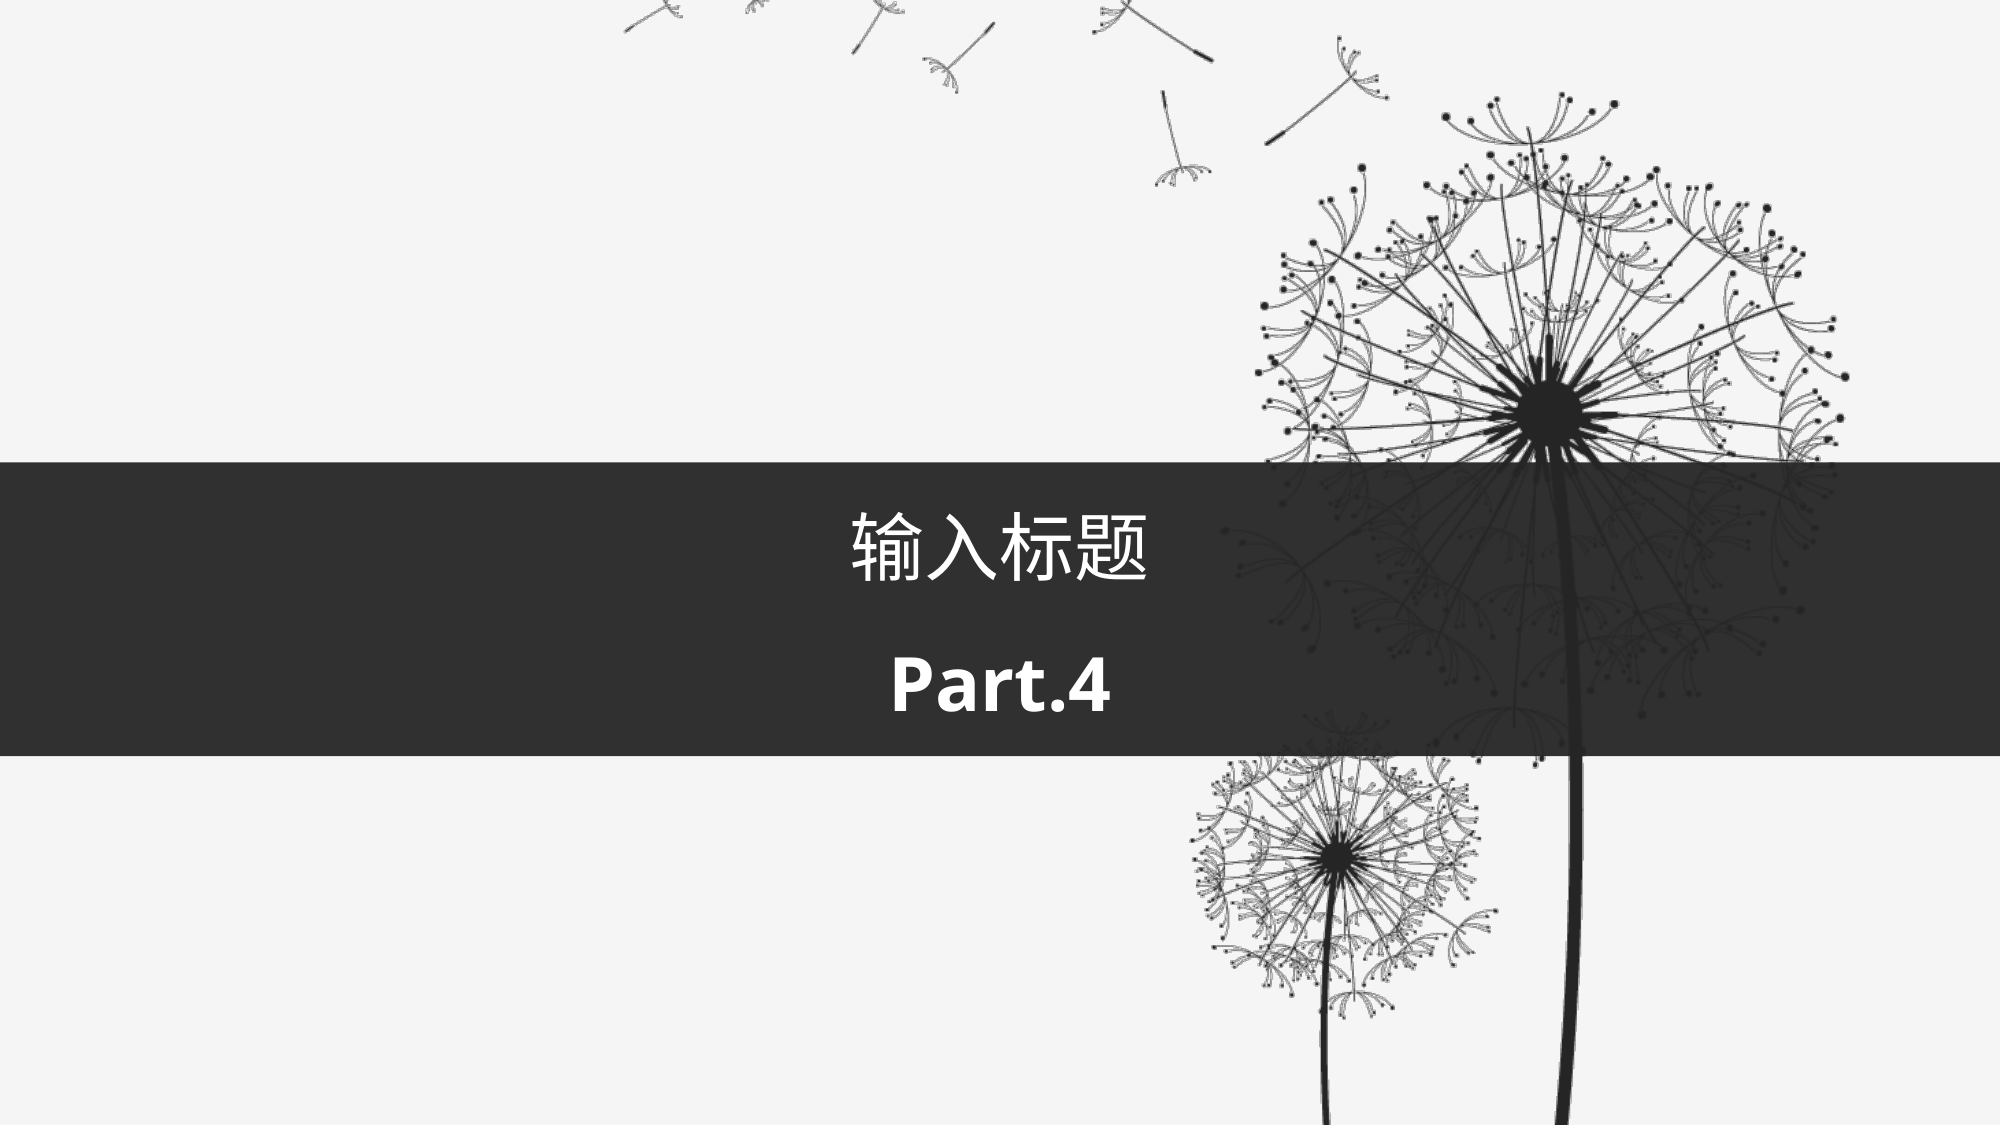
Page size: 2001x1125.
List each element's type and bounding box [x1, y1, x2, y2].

text_box [0, 462, 511, 757]
text_box [1945, 462, 2000, 757]
picture [516, 0, 1943, 1125]
